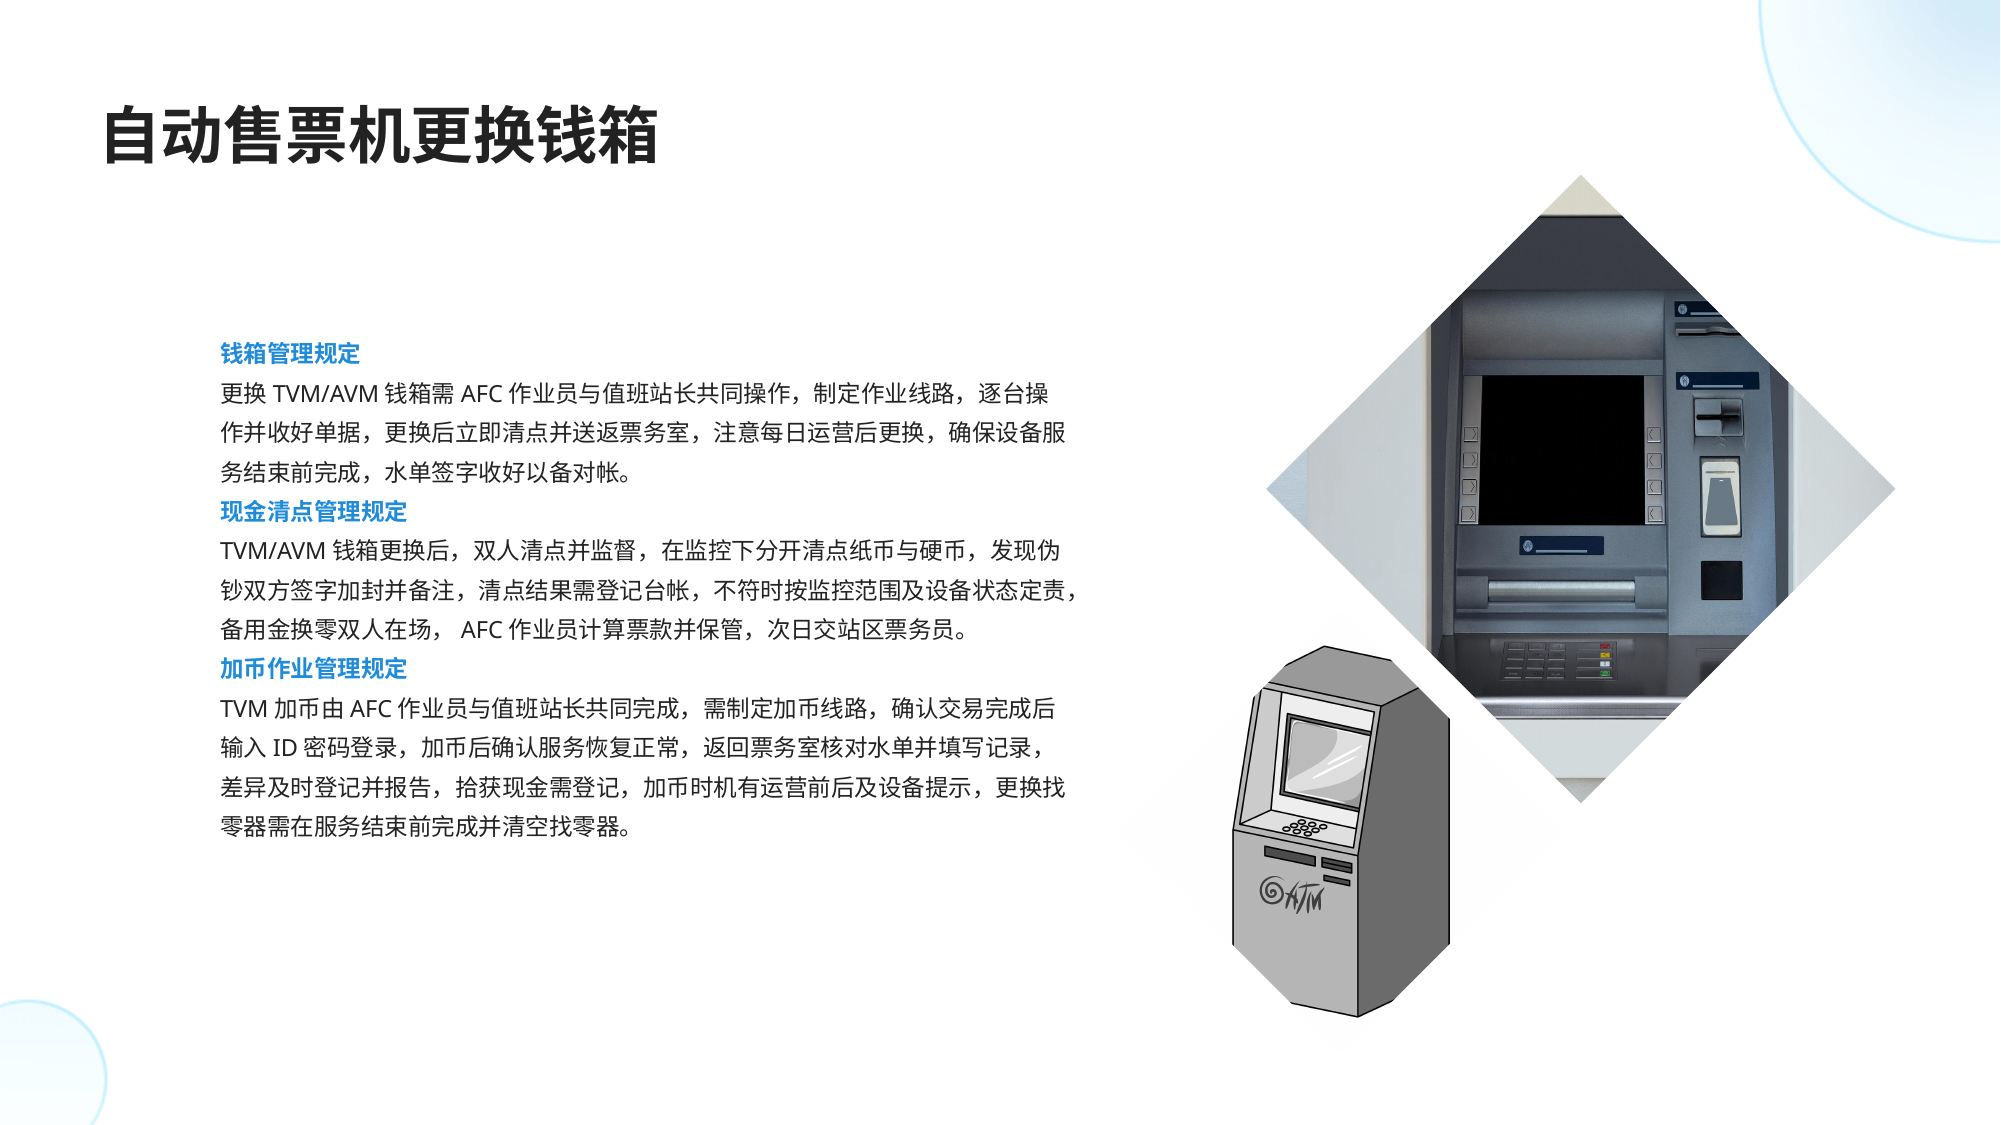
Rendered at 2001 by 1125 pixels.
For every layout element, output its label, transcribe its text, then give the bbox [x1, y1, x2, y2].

picture [0, 0, 2001, 1125]
text_box 钱箱管理规定 更换TVM/AVM钱箱需AFC作业员与值班站长共同操作，制定作业线路，逐台操作并收好单据，更换后立即清点并送返票务室，注意每日运营后更换，确保设备服务结束前完成，水单签字收好以备对帐。 现金清点管理规定 TVM/AVM钱箱更换后，双人清点并监督，在监控下分开清点纸币与硬币，发现伪钞双方签字加封并备注，清点结果需登记台帐，不符时按监控范围及设备状态定责，备用金换零双人在场，AFC作业员计算票款并保管，次日交站区票务员。 加币作业管理规定 TVM加币由AFC作业员与值班站长共同完成，需制定加币线路，确认交易完成后输入ID密码登录，加币后确认服务恢复正常，返回票务室核对水单并填写记录，差异及时登记并报告，拾获现金需登记，加币时机有运营前后及设备提示，更换找零器需在服务结束前完成并清空找零器。 [199, 307, 1081, 948]
text_box 自动售票机更换钱箱 [78, 43, 1922, 194]
